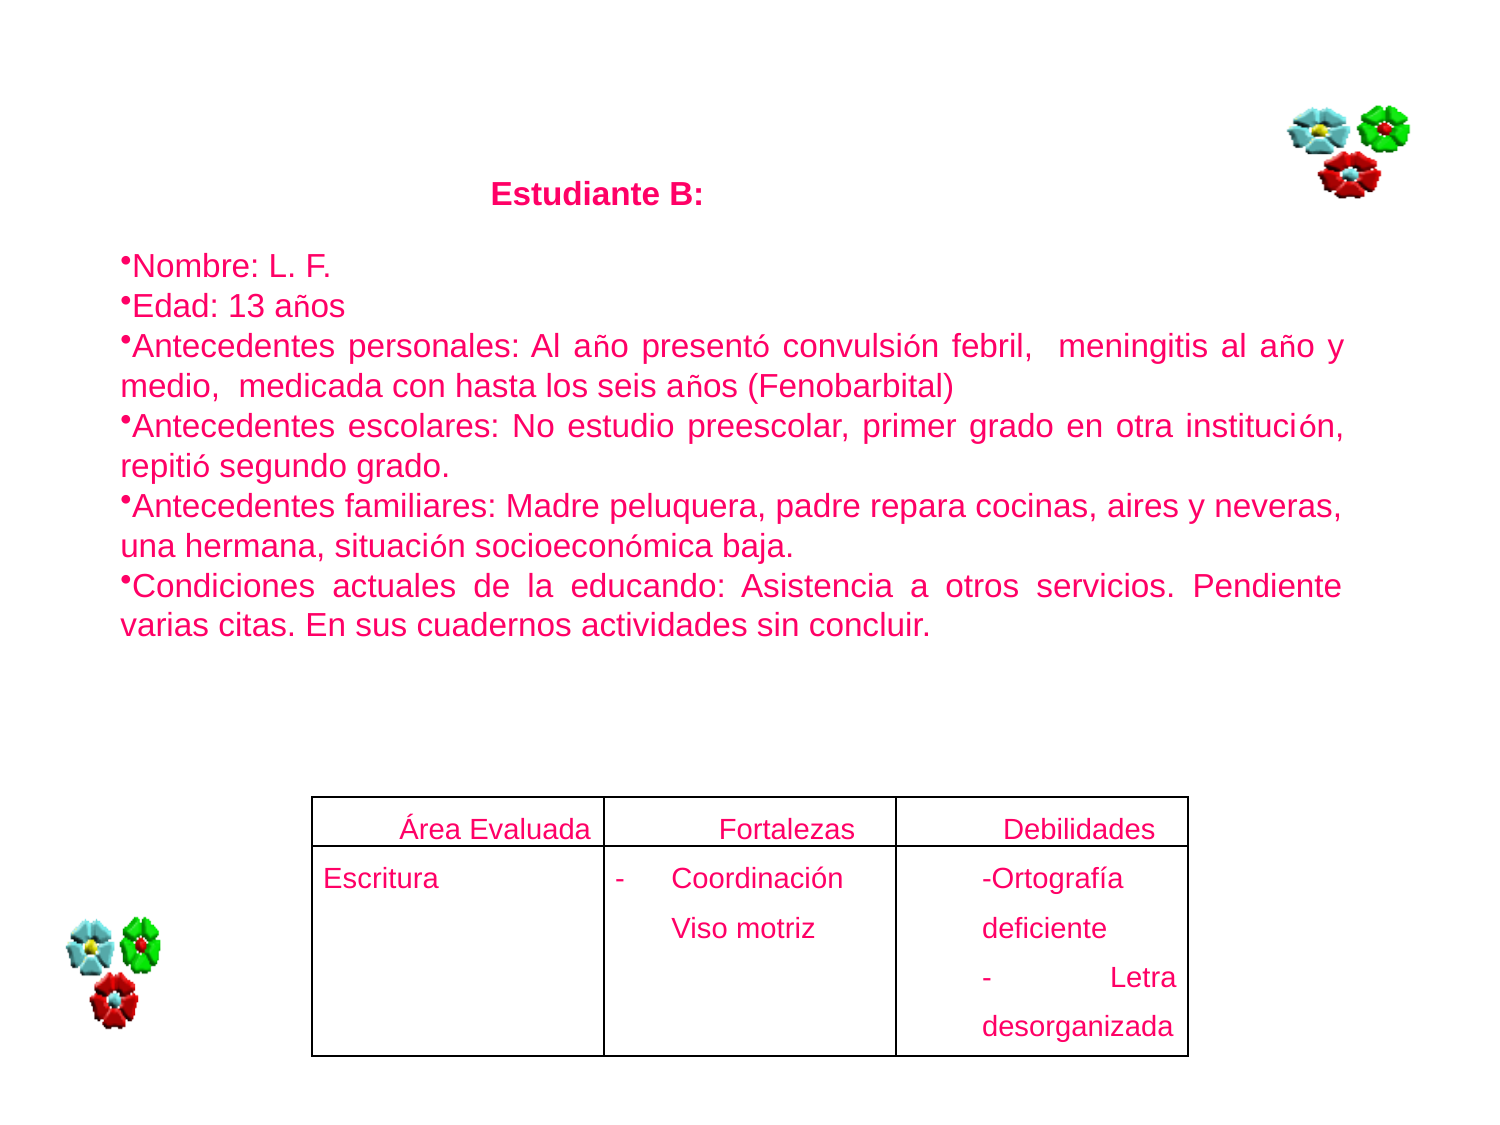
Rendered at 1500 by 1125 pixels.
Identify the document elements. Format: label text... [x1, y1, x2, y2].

table_cell -Ortografía deficiente - Letra desorganizada [897, 847, 1187, 1055]
text_box Estudiante B: [0, 164, 1196, 325]
picture [58, 902, 172, 1044]
table_header Debilidades [897, 798, 1187, 845]
picture [1277, 93, 1426, 210]
table_header Área Evaluada [313, 798, 603, 845]
text_box Nombre: L. F. Edad: 13 años Antecedentes personales: Al año presentó convulsión febril, meningitis al año y medio, medicada con hasta los seis años (Fenobarbital) Antecedentes escolares: No estudio preescolar, primer grado en otra institución, repitió segundo grado. Antecedentes familiares: Madre peluquera, padre repara cocinas, aires y neveras, una hermana, situación socioeconómica baja. Condiciones actuales de la educando: Asistencia a otros servicios. Pendiente varias citas. En sus cuadernos actividades sin concluir. [105, 236, 1360, 651]
table_header Fortalezas [605, 798, 895, 845]
table_cell Escritura [313, 847, 603, 1055]
table_cell Coordinación Viso motriz [605, 847, 895, 1055]
